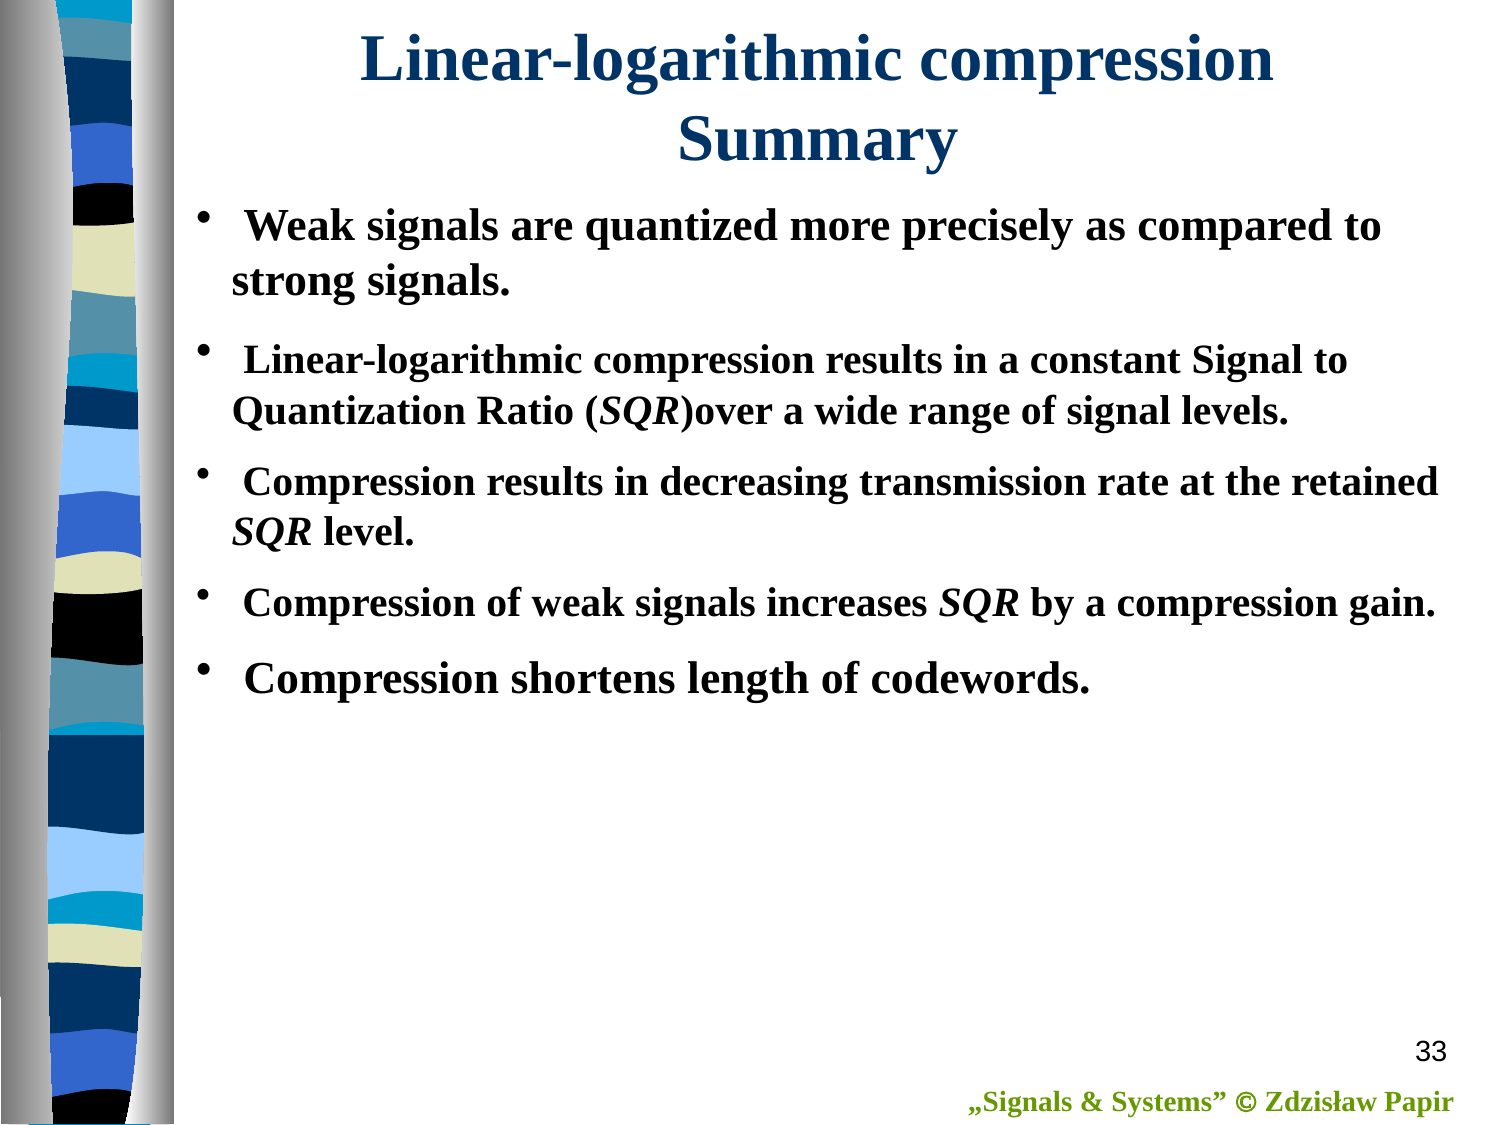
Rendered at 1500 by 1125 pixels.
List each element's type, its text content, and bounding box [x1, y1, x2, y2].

text_box Weak signals are quantized more precisely as compared to strong signals. Linear-logarithmic compression results in a constant Signal to Quantization Ratio (SQR)over a wide range of signal levels. Compression results in decreasing transmission rate at the retained SQR level. Compression of weak signals increases SQR by a compression gain. Compression shortens length of codewords. [181, 187, 1474, 710]
text_box „Signals & Systems”  Zdzisław Papir [953, 1074, 1470, 1125]
slide_number 33 [1149, 1024, 1463, 1101]
title Linear-logarithmic compression Summary [162, 0, 1474, 188]
